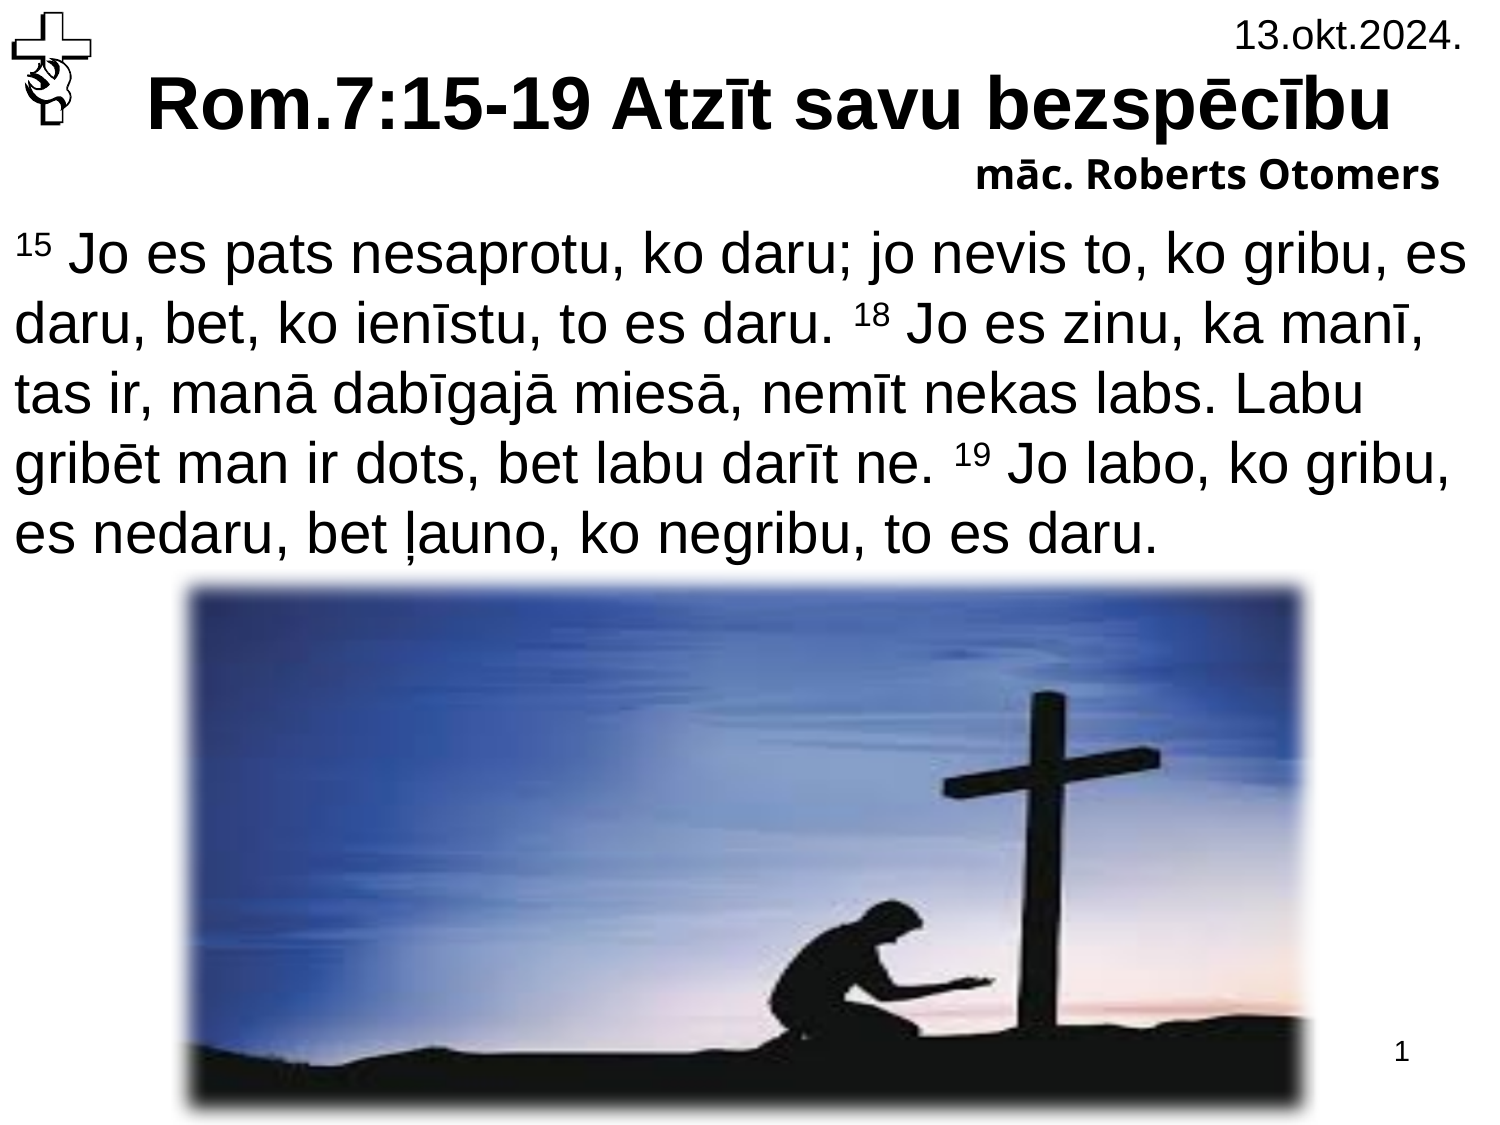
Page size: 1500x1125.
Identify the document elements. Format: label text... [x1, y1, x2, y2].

title Rom.7:15-19 Atzīt savu bezspēcību [40, 11, 1500, 188]
text_box māc. Roberts Otomers [915, 140, 1500, 206]
picture [11, 11, 92, 126]
slide_number 1 [1324, 1024, 1426, 1103]
picture [170, 569, 1320, 1125]
text_box 15 Jo es pats nesaprotu, ko daru; jo nevis to, ko gribu, es daru, bet, ko ienīstu, to es daru. 18 Jo es zinu, ka manī, tas ir, manā dabīgajā miesā, nemīt nekas labs. Labu gribēt man ir dots, bet labu darīt ne. 19 Jo labo, ko gribu, es nedaru, bet ļauno, ko negribu, to es daru. [0, 208, 1500, 573]
text_box 13.okt.2024. [1218, 0, 1500, 65]
